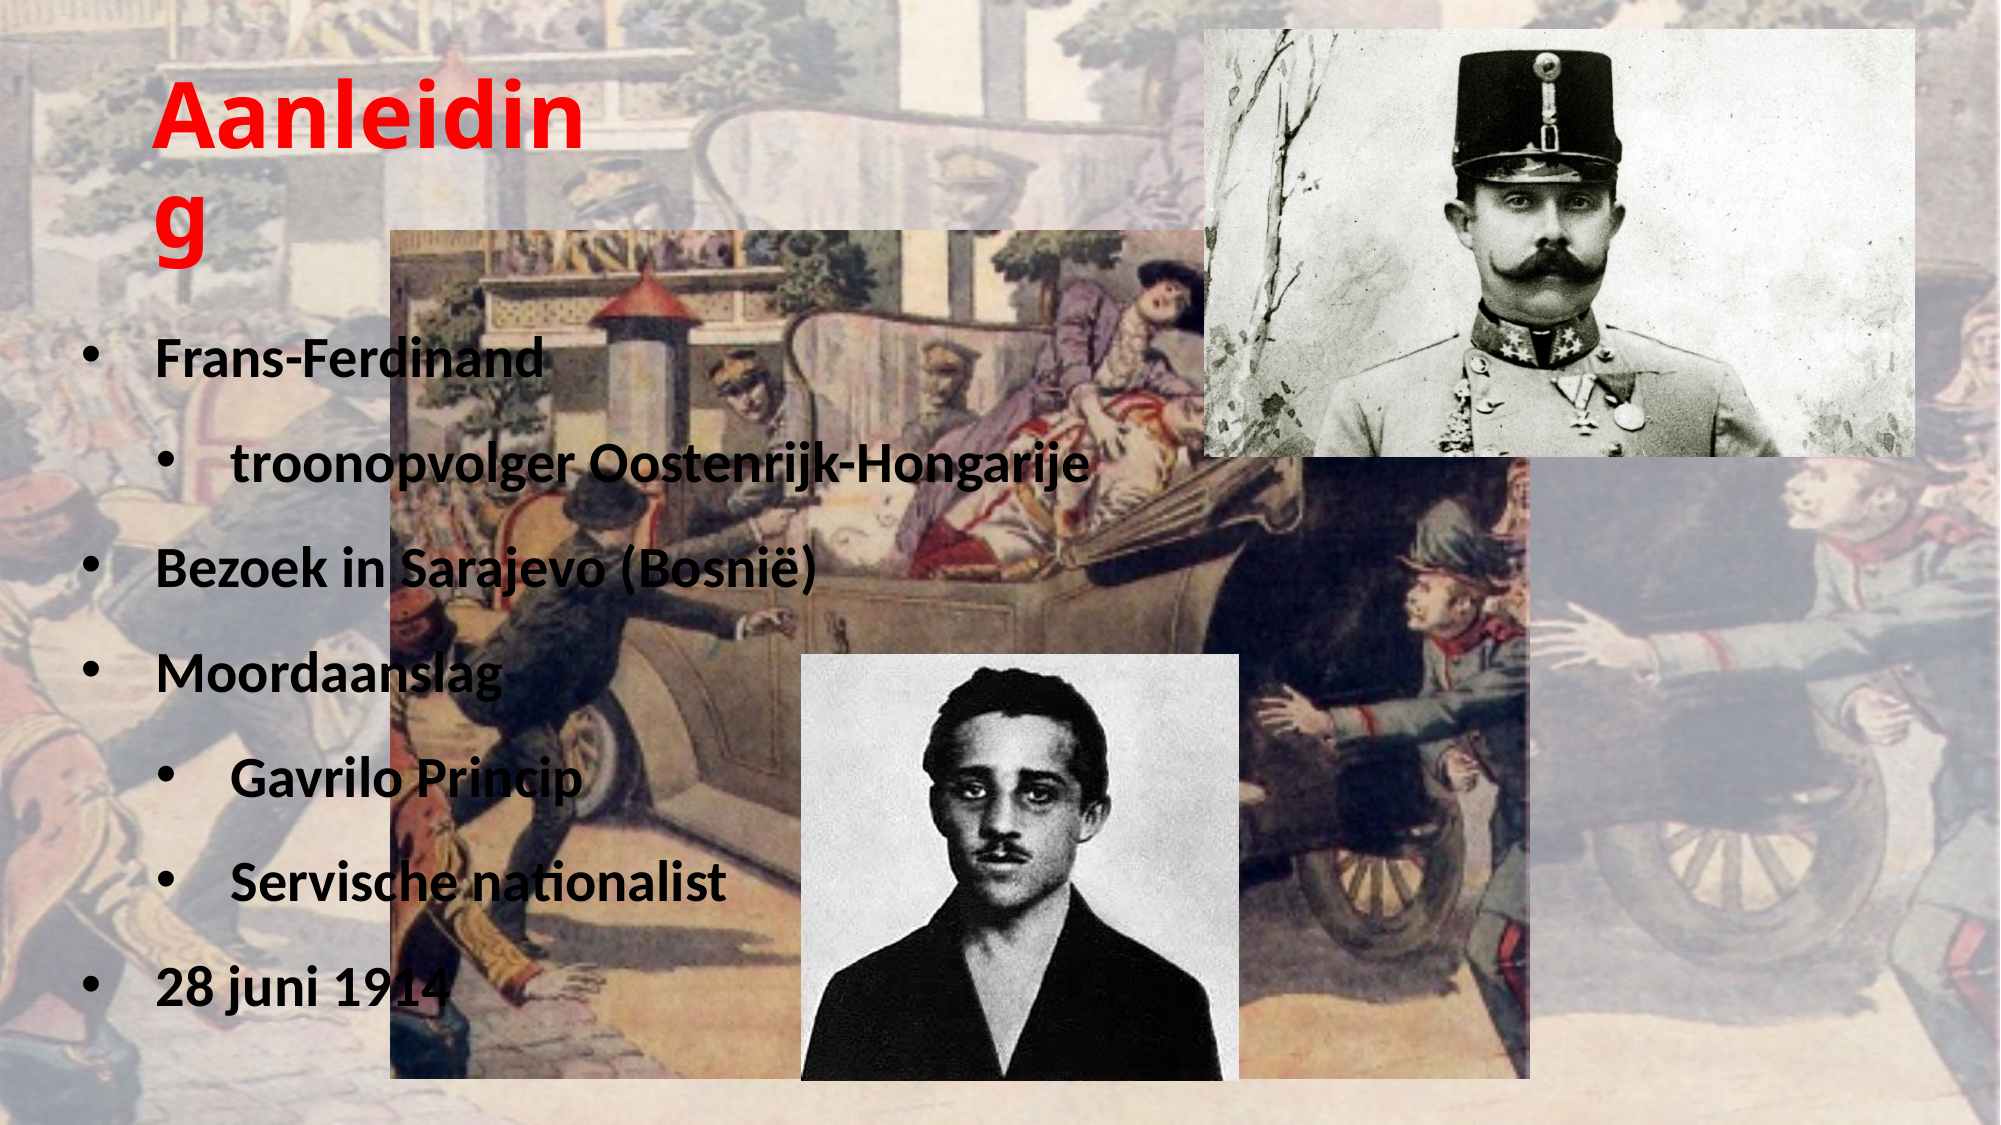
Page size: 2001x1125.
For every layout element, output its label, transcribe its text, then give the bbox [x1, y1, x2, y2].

picture [390, 29, 1915, 1081]
text_box Frans-Ferdinand troonopvolger Oostenrijk-Hongarije Bezoek in Sarajevo (Bosnië) Moordaanslag Gavrilo Princip Servische nationalist 28 juni 1914 [66, 276, 390, 1071]
title Aanleiding [137, 59, 608, 276]
